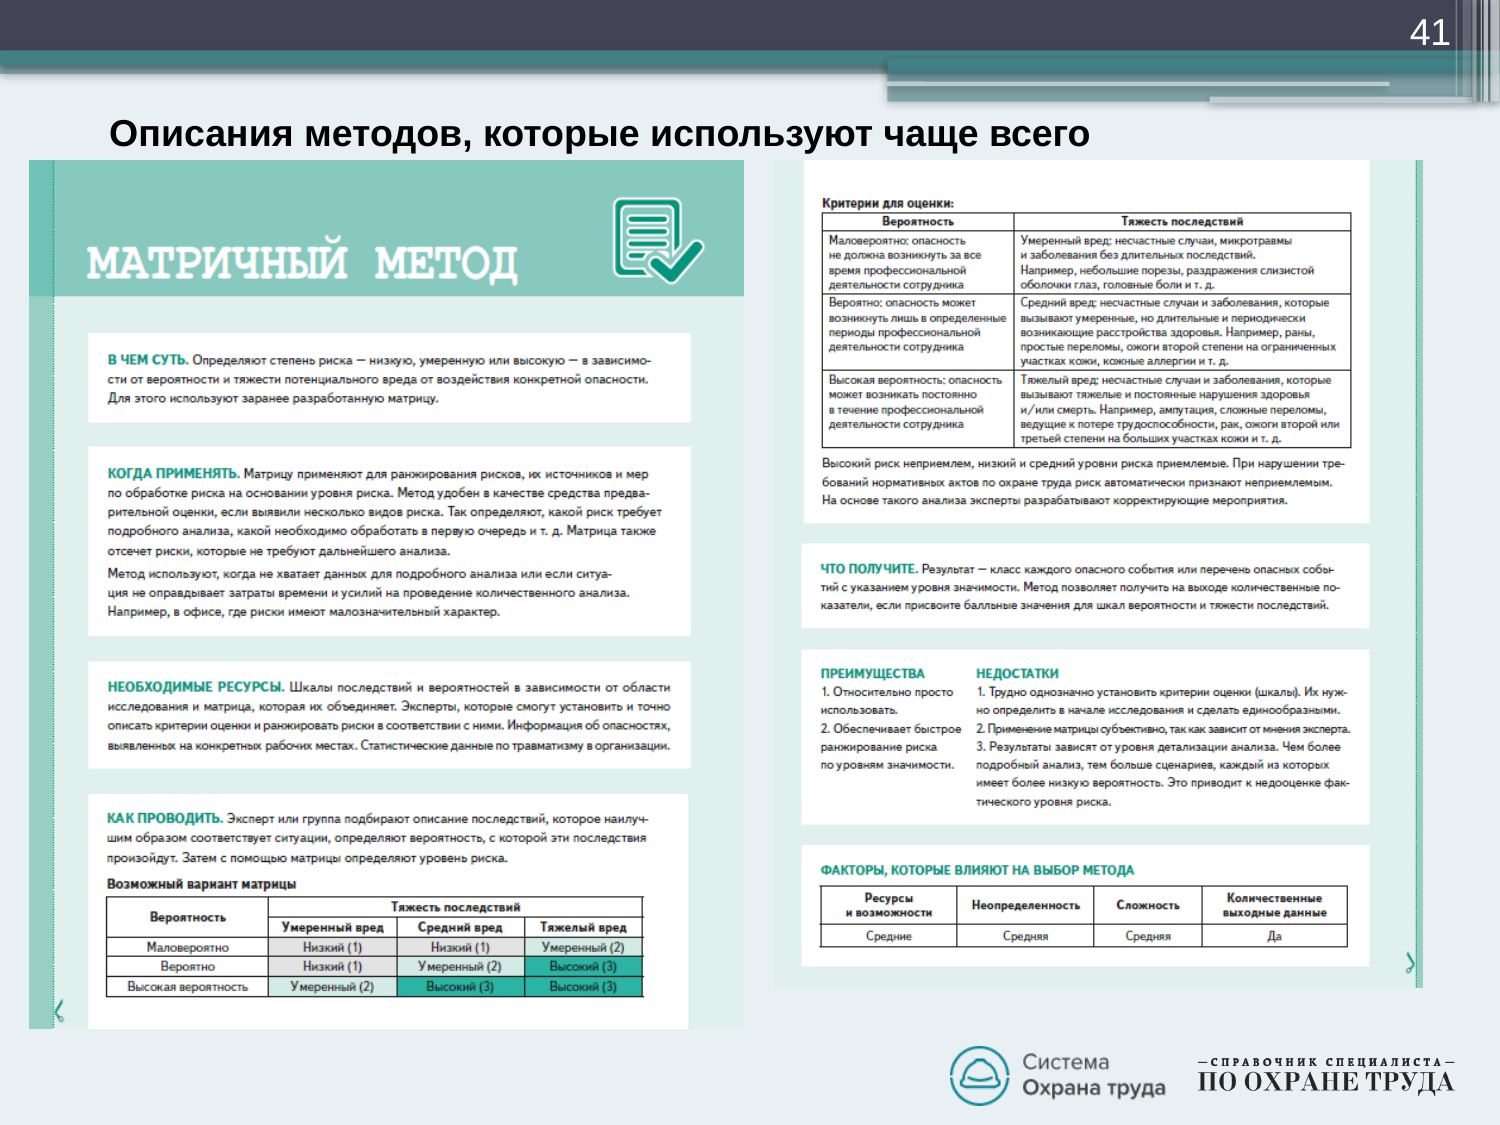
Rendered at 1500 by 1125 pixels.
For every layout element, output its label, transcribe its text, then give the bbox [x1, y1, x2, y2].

picture [773, 160, 1424, 988]
slide_number 41 [1341, 0, 1466, 61]
picture [29, 160, 744, 1030]
picture [1198, 1058, 1456, 1097]
text_box Описания методов, которые используют чаще всего [94, 101, 1107, 162]
picture [950, 1046, 1166, 1107]
